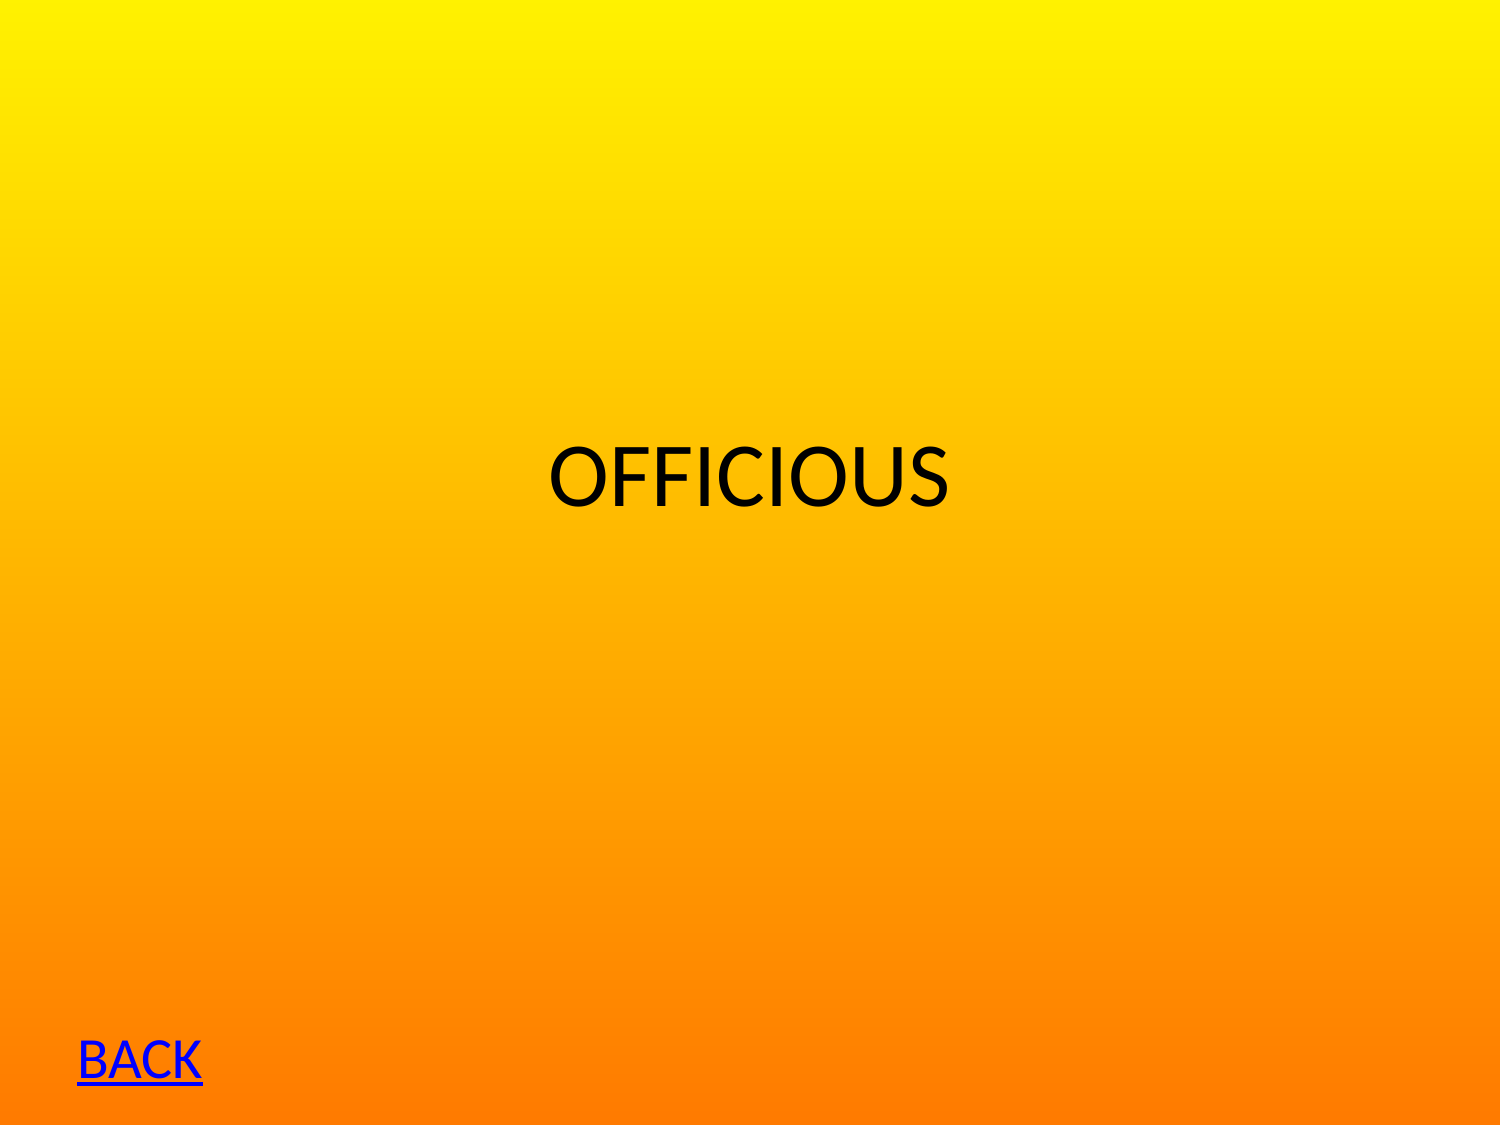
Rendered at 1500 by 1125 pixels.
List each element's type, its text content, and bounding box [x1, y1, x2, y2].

title OFFICIOUS [112, 349, 1388, 591]
text_box BACK [62, 1012, 275, 1098]
